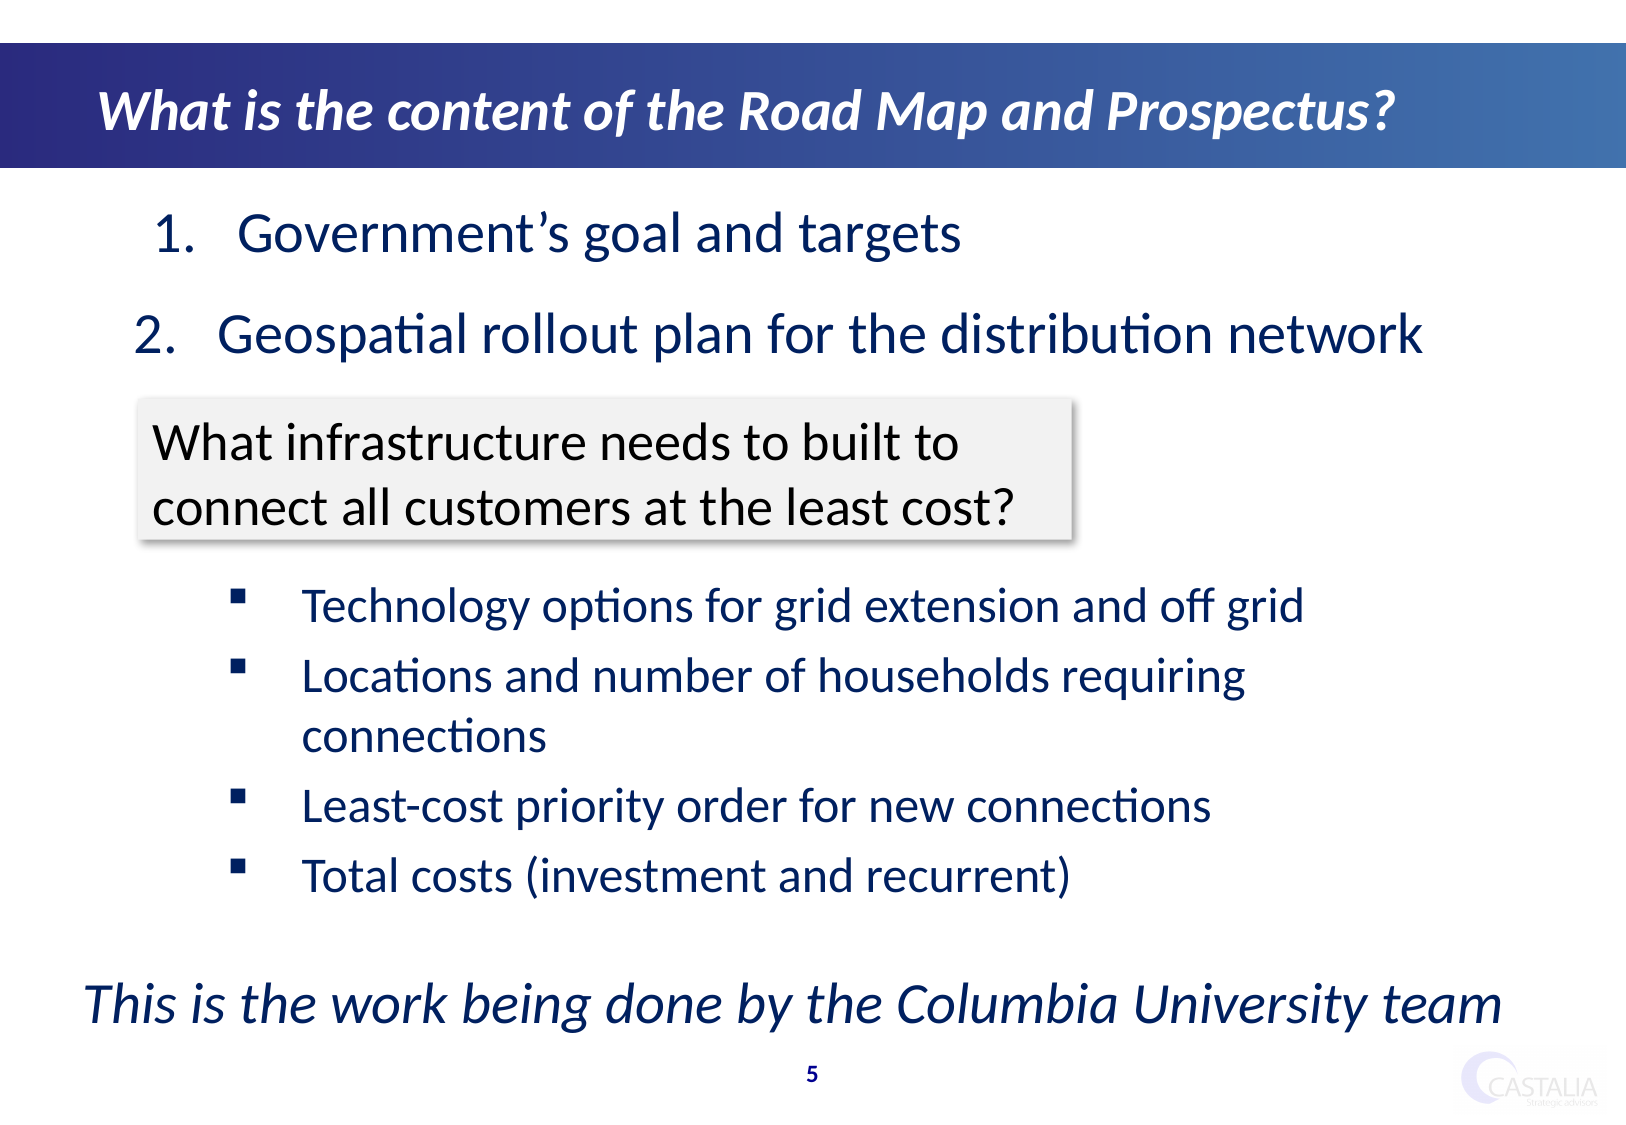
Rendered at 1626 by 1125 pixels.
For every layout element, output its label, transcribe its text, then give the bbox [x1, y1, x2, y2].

text_box This is the work being done by the Columbia University team [43, 957, 1544, 1073]
list Government’s goal and targets [137, 186, 1625, 287]
text_box Technology options for grid extension and off grid Locations and number of households requiring connections Least-cost priority order for new connections Total costs (investment and recurrent) [136, 565, 1476, 928]
slide_number 5 [622, 1073, 1003, 1103]
list What is the content of the Road Map and Prospectus? [81, 64, 1544, 144]
text_box Geospatial rollout plan for the distribution network [118, 287, 1625, 391]
text_box What infrastructure needs to built to connect all customers at the least cost? [137, 398, 1072, 540]
